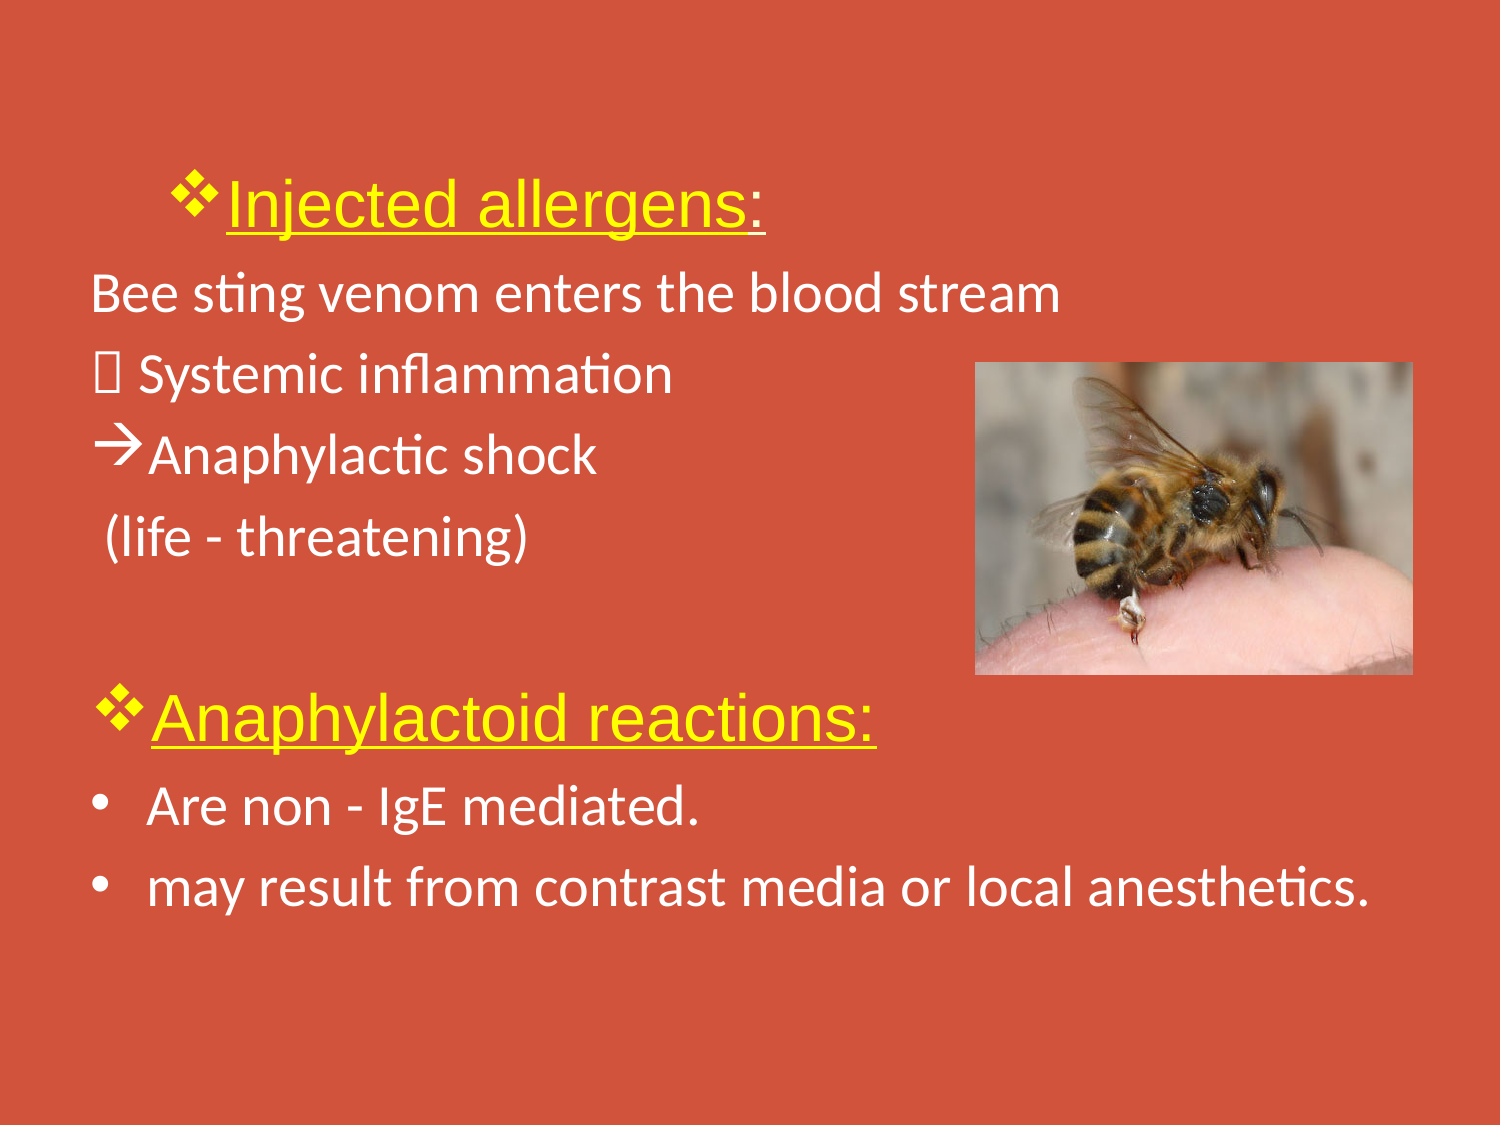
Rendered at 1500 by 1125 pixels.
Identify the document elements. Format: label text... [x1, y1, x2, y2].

list Injected allergens: Bee sting venom enters the blood stream  Systemic inflammation Anaphylactic shock (life - threatening) Anaphylactoid reactions: Are non - IgE mediated. may result from contrast media or local anesthetics. [75, 162, 1425, 1038]
picture [974, 362, 1413, 676]
